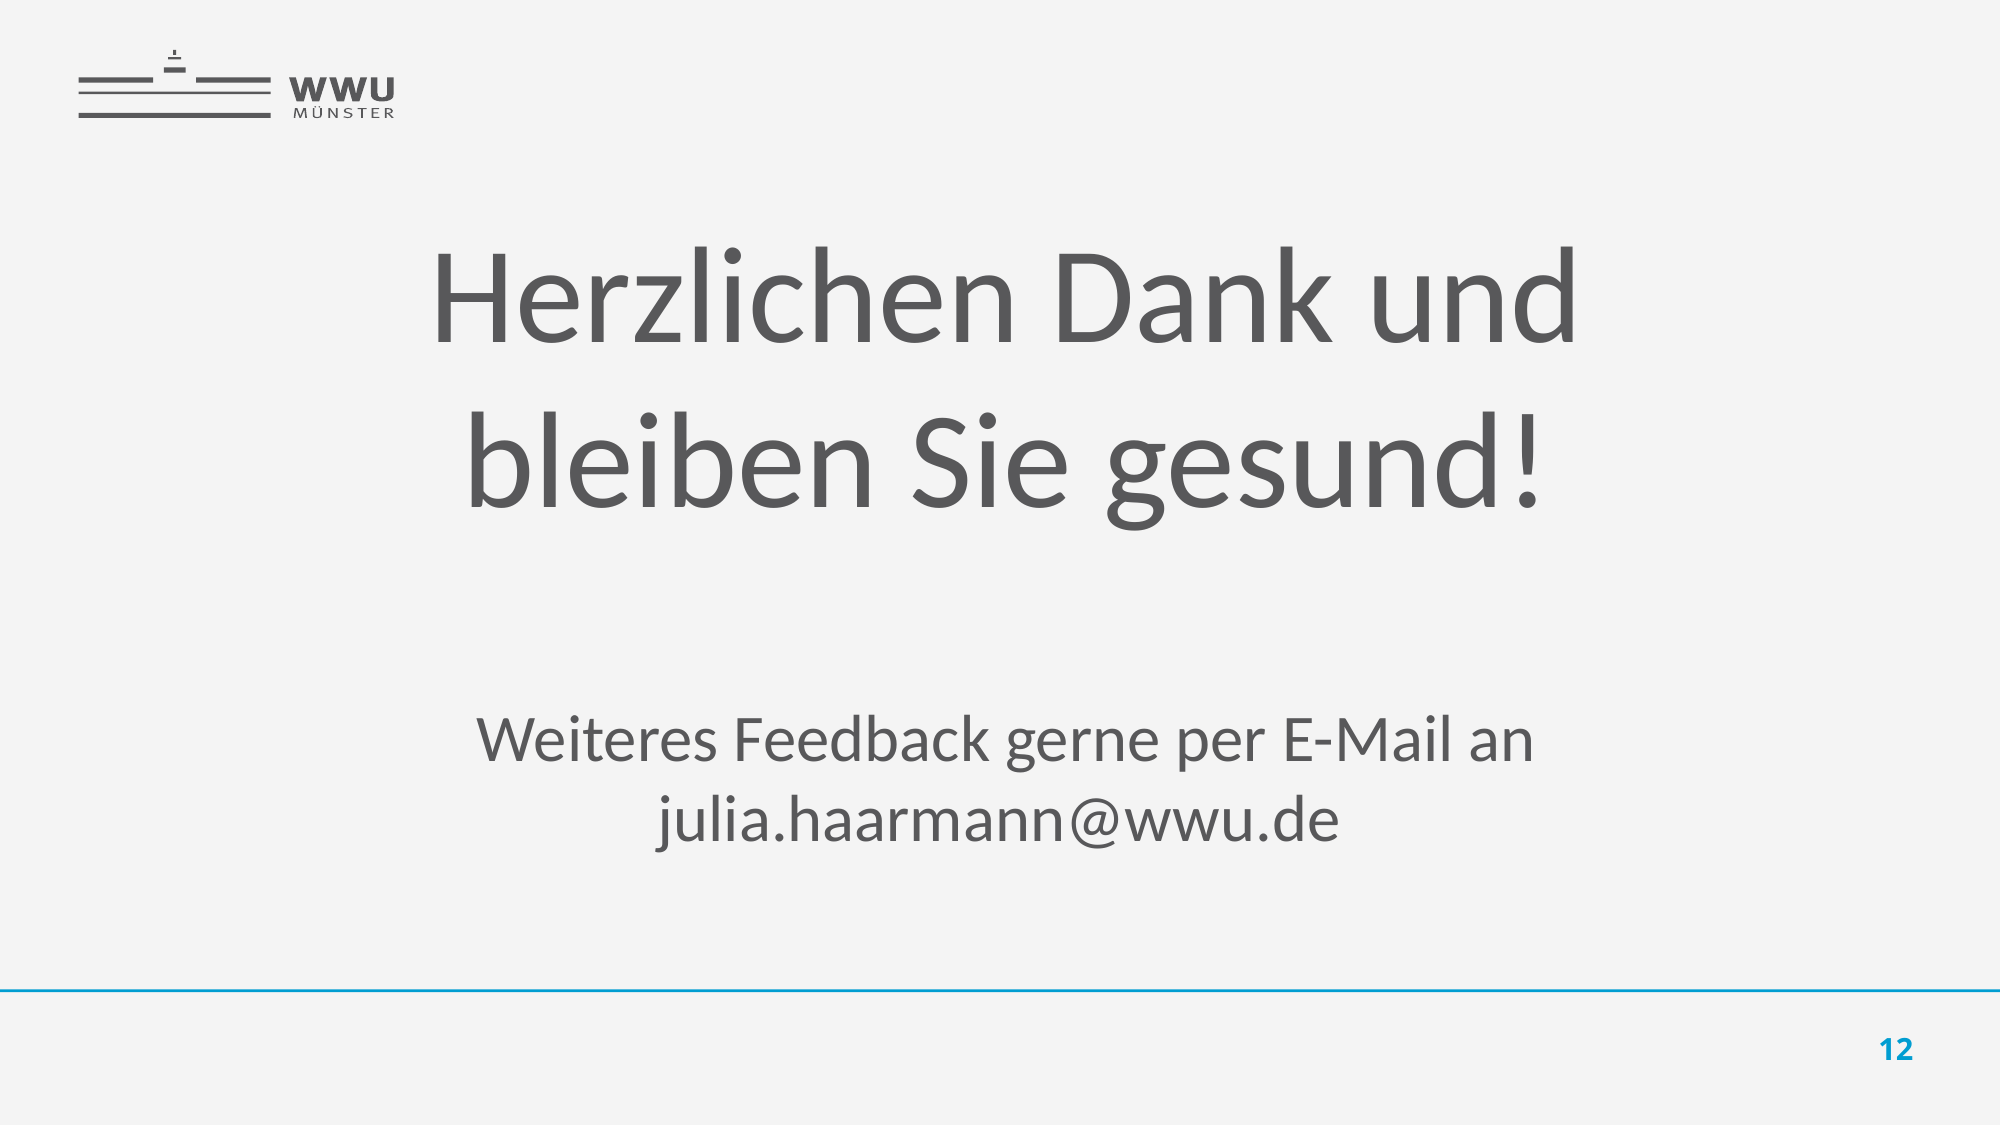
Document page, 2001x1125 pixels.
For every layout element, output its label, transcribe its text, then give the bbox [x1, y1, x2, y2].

slide_number 12 [1763, 1012, 1922, 1072]
text_box Herzlichen Dank und bleiben Sie gesund! Weiteres Feedback gerne per E-Mail an julia.haarmann@wwu.de [397, 198, 1616, 863]
